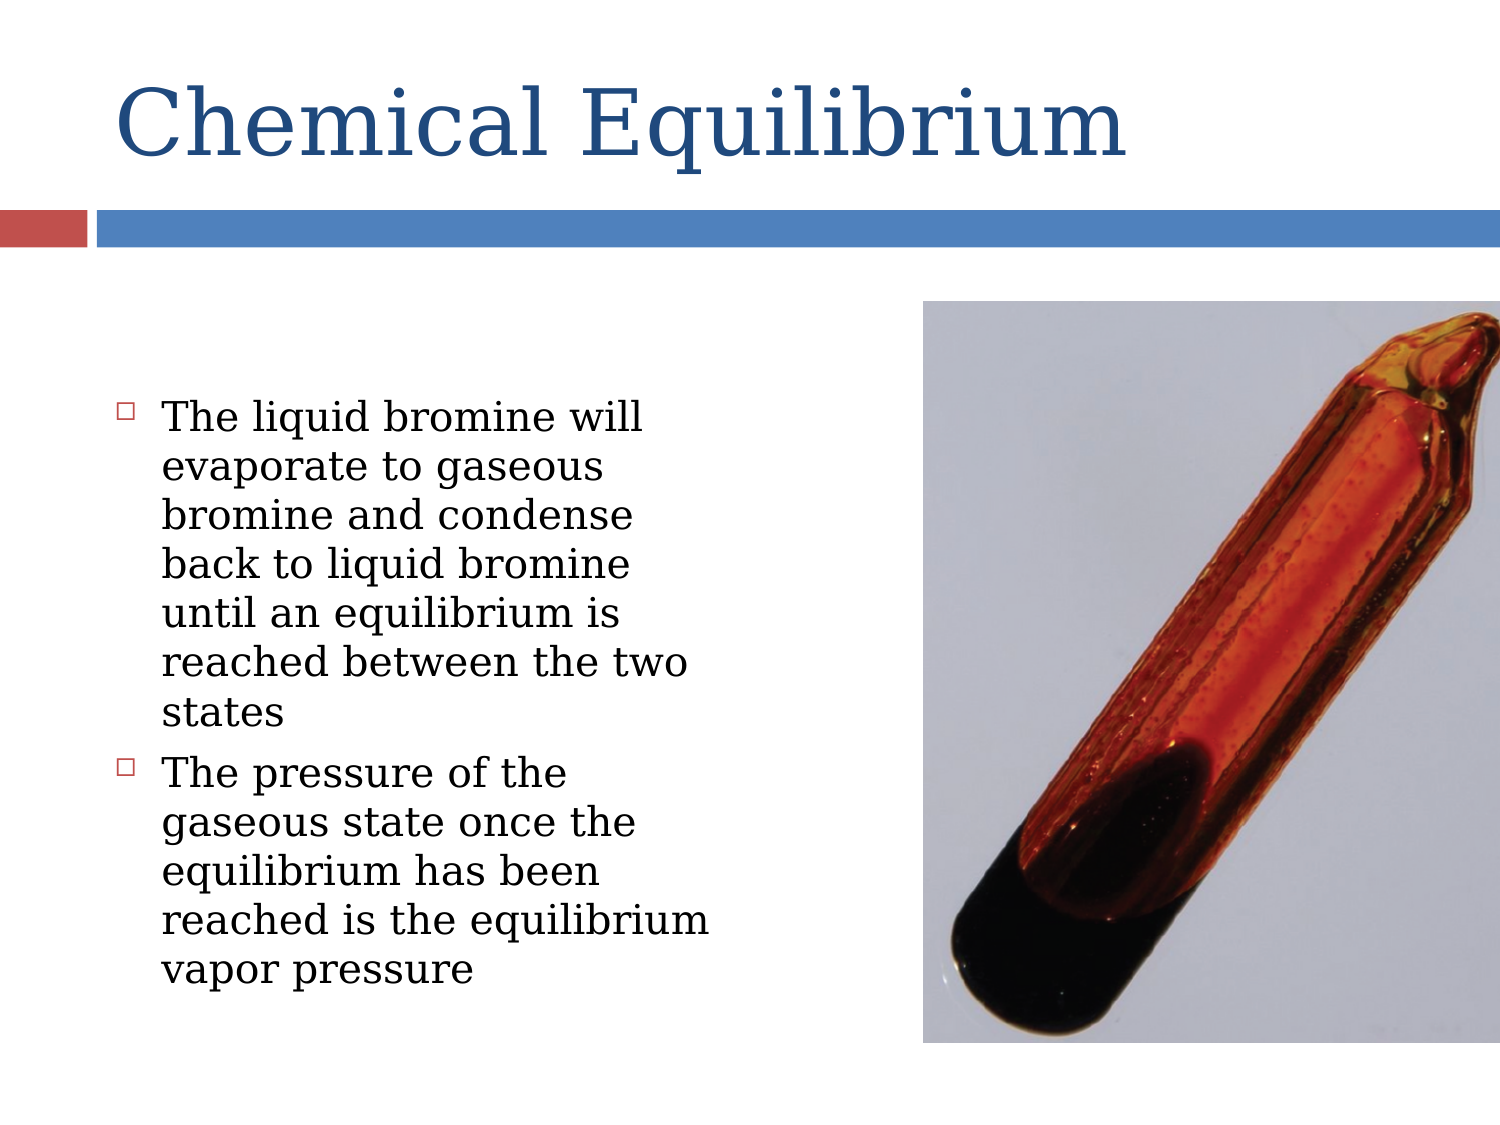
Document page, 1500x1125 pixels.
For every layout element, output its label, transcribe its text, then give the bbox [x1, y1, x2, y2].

title Chemical Equilibrium [99, 37, 1438, 200]
picture [923, 301, 1500, 1043]
